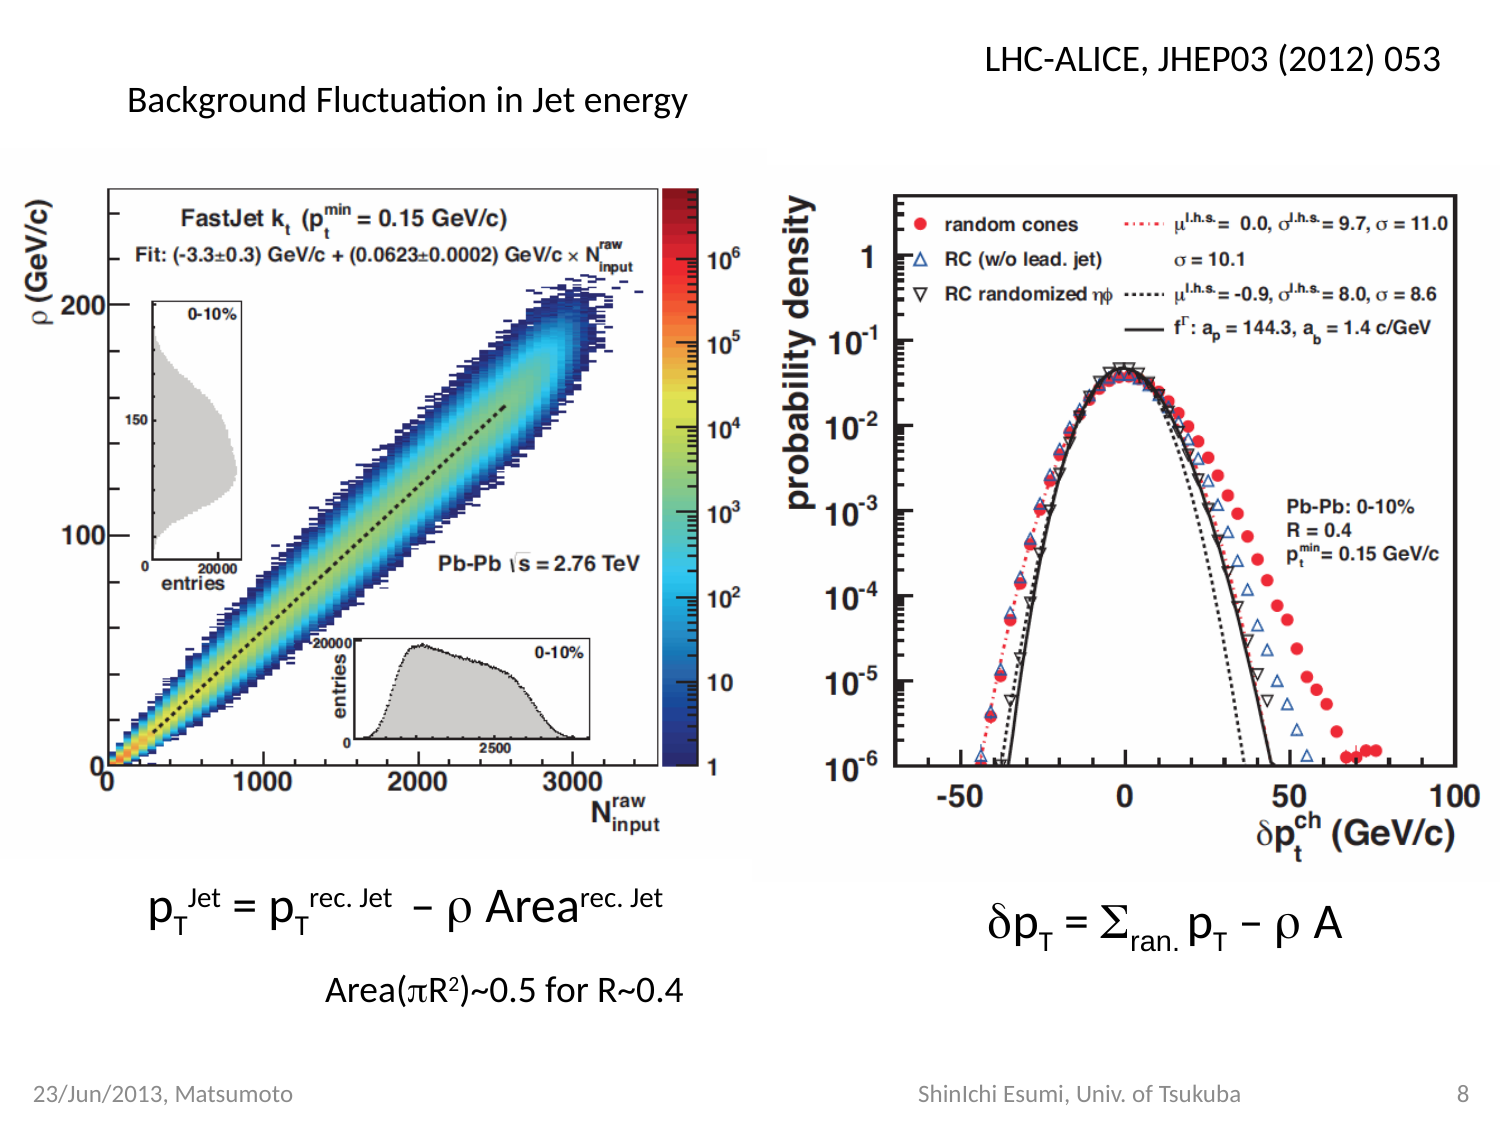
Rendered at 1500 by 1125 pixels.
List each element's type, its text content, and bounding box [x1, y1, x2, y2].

picture [0, 148, 1500, 882]
text_box Area(pR2)~0.5 for R~0.4 [310, 957, 699, 1018]
slide_number 23/Jun/2013, Matsumoto [17, 1073, 463, 1113]
text_box pTJet = pTrec. Jet – r Arearec. Jet [132, 867, 686, 949]
text_box dpT = Sran. pT – r A [972, 890, 1358, 965]
text_box Background Fluctuation in Jet energy [112, 67, 704, 128]
text_box LHC-ALICE, JHEP03 (2012) 053 [969, 26, 1457, 86]
footer ShinIchi Esumi, Univ. of Tsukuba [886, 1073, 1274, 1113]
slide_number 8 [1309, 1073, 1485, 1113]
